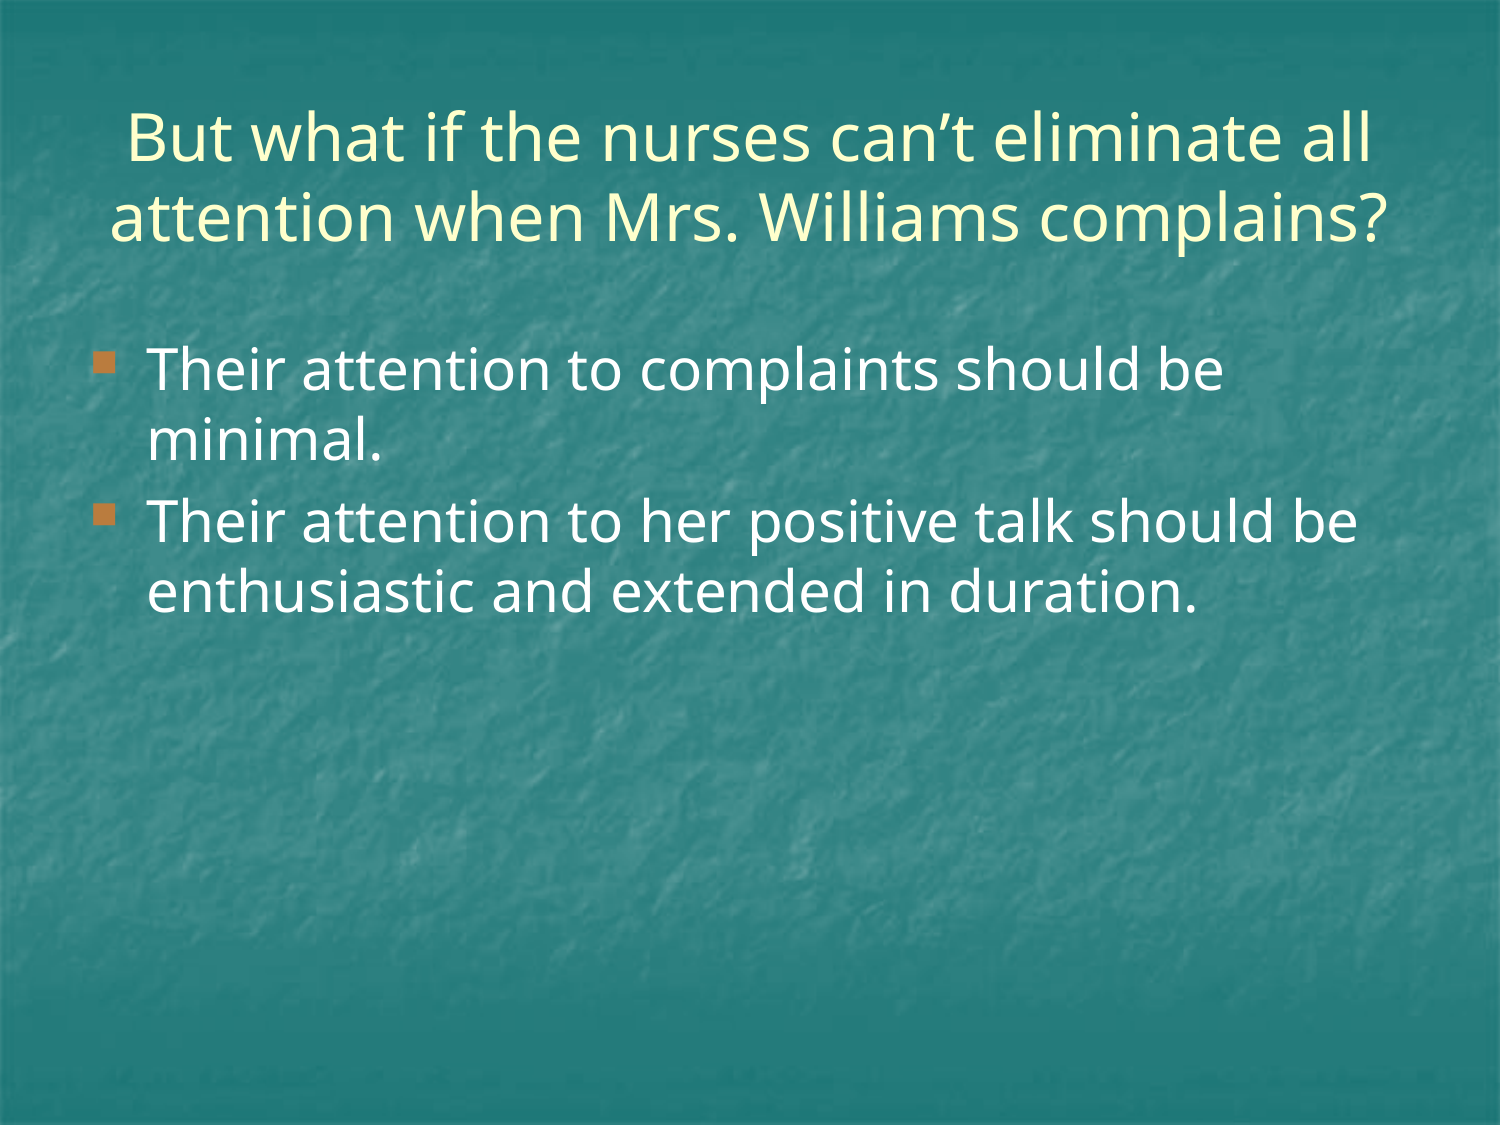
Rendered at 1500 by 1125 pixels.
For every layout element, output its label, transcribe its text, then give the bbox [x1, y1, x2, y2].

title But what if the nurses can’t eliminate all attention when Mrs. Williams complains? [74, 62, 1426, 288]
list Their attention to complaints should be minimal. Their attention to her positive talk should be enthusiastic and extended in duration. [74, 324, 1426, 1001]
